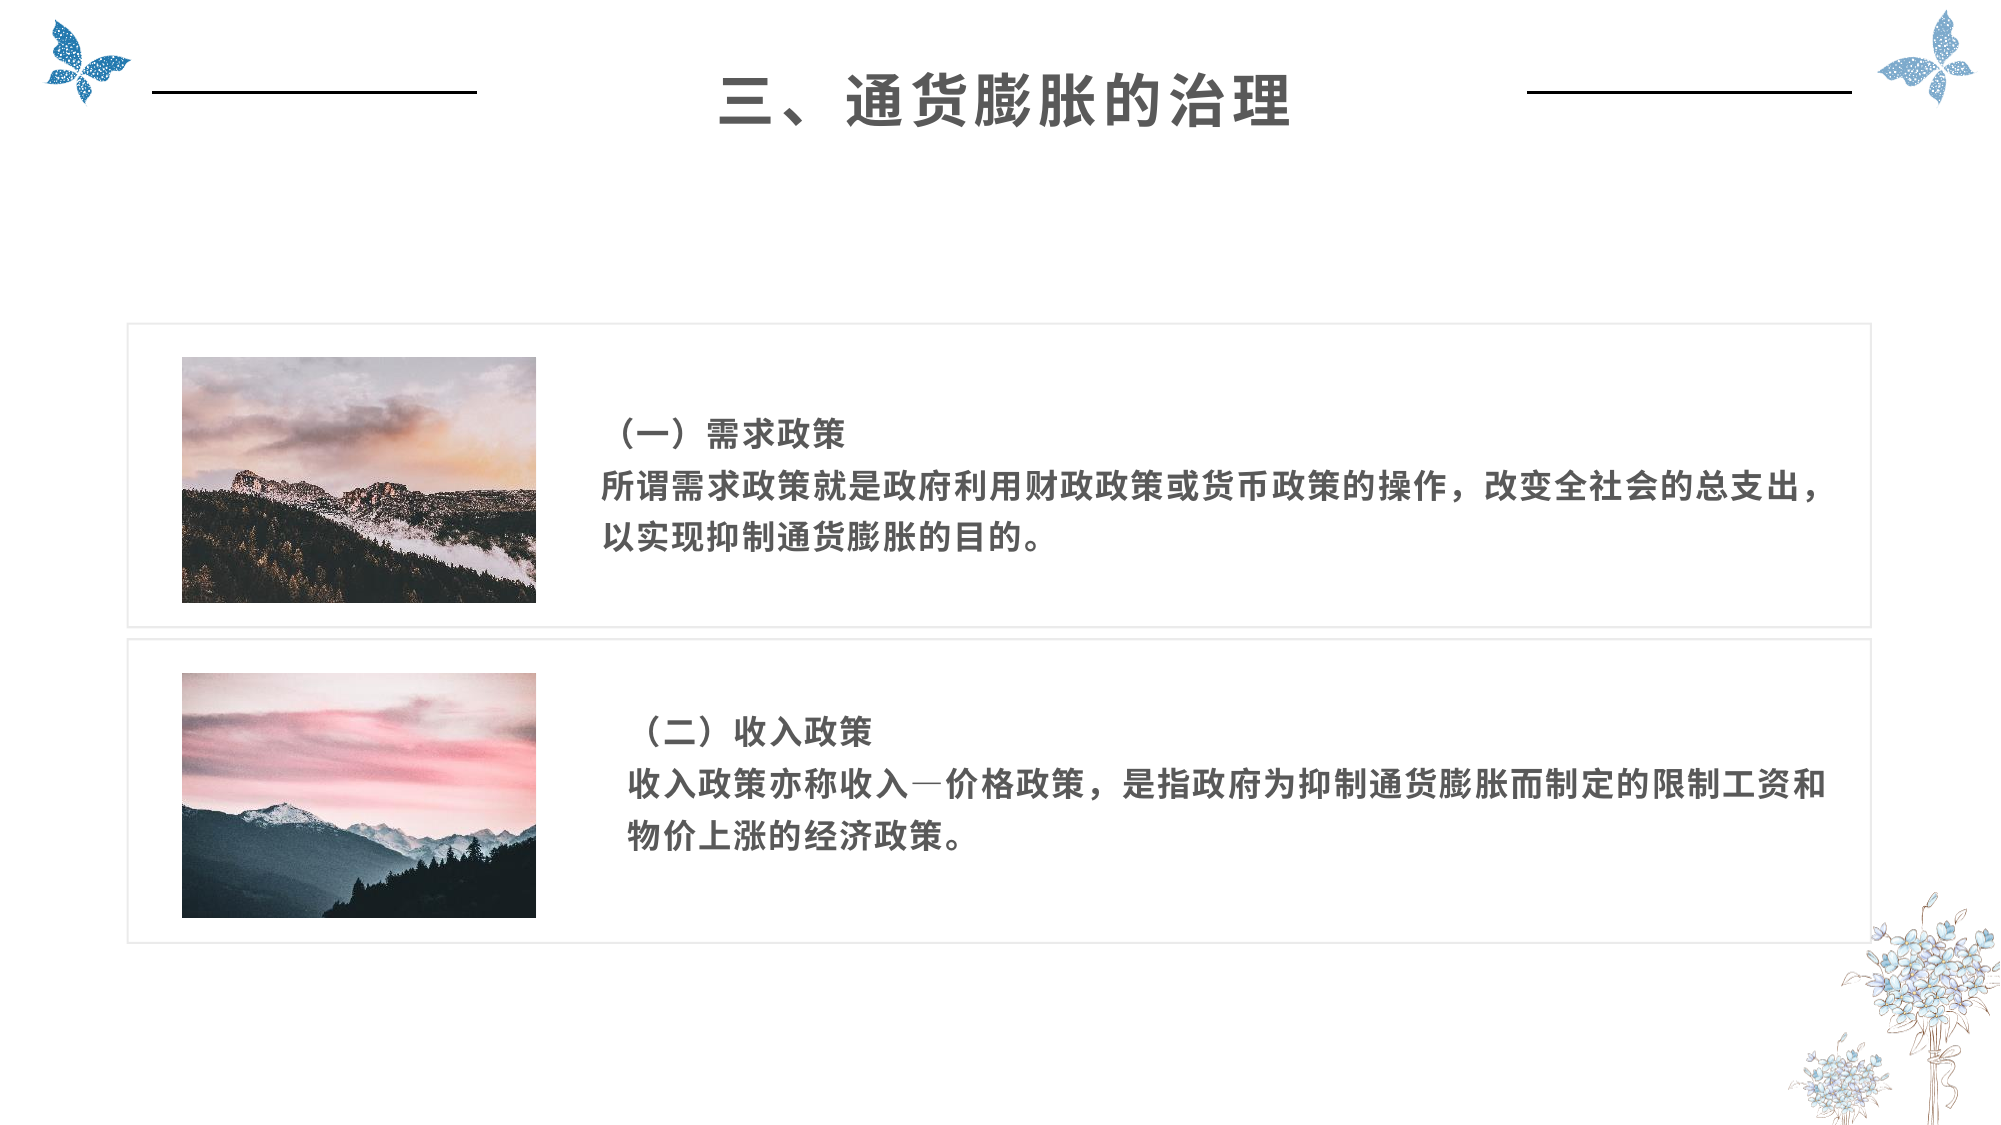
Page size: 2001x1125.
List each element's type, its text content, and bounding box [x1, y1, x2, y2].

picture [181, 357, 537, 603]
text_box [151, 55, 1852, 142]
text_box [127, 638, 1872, 944]
text_box [127, 323, 1872, 628]
picture [181, 673, 537, 918]
picture [1788, 892, 2000, 1125]
text_box （二）收入政策 收入政策亦称收入—价格政策，是指政府为抑制通货膨胀而制定的限制工资和 物价上涨的经济政策。 [613, 692, 1852, 863]
text_box （一）需求政策 所谓需求政策就是政府利用财政政策或货币政策的操作，改变全社会的总支出， 以实现抑制通货膨胀的目的。 [586, 393, 1825, 564]
